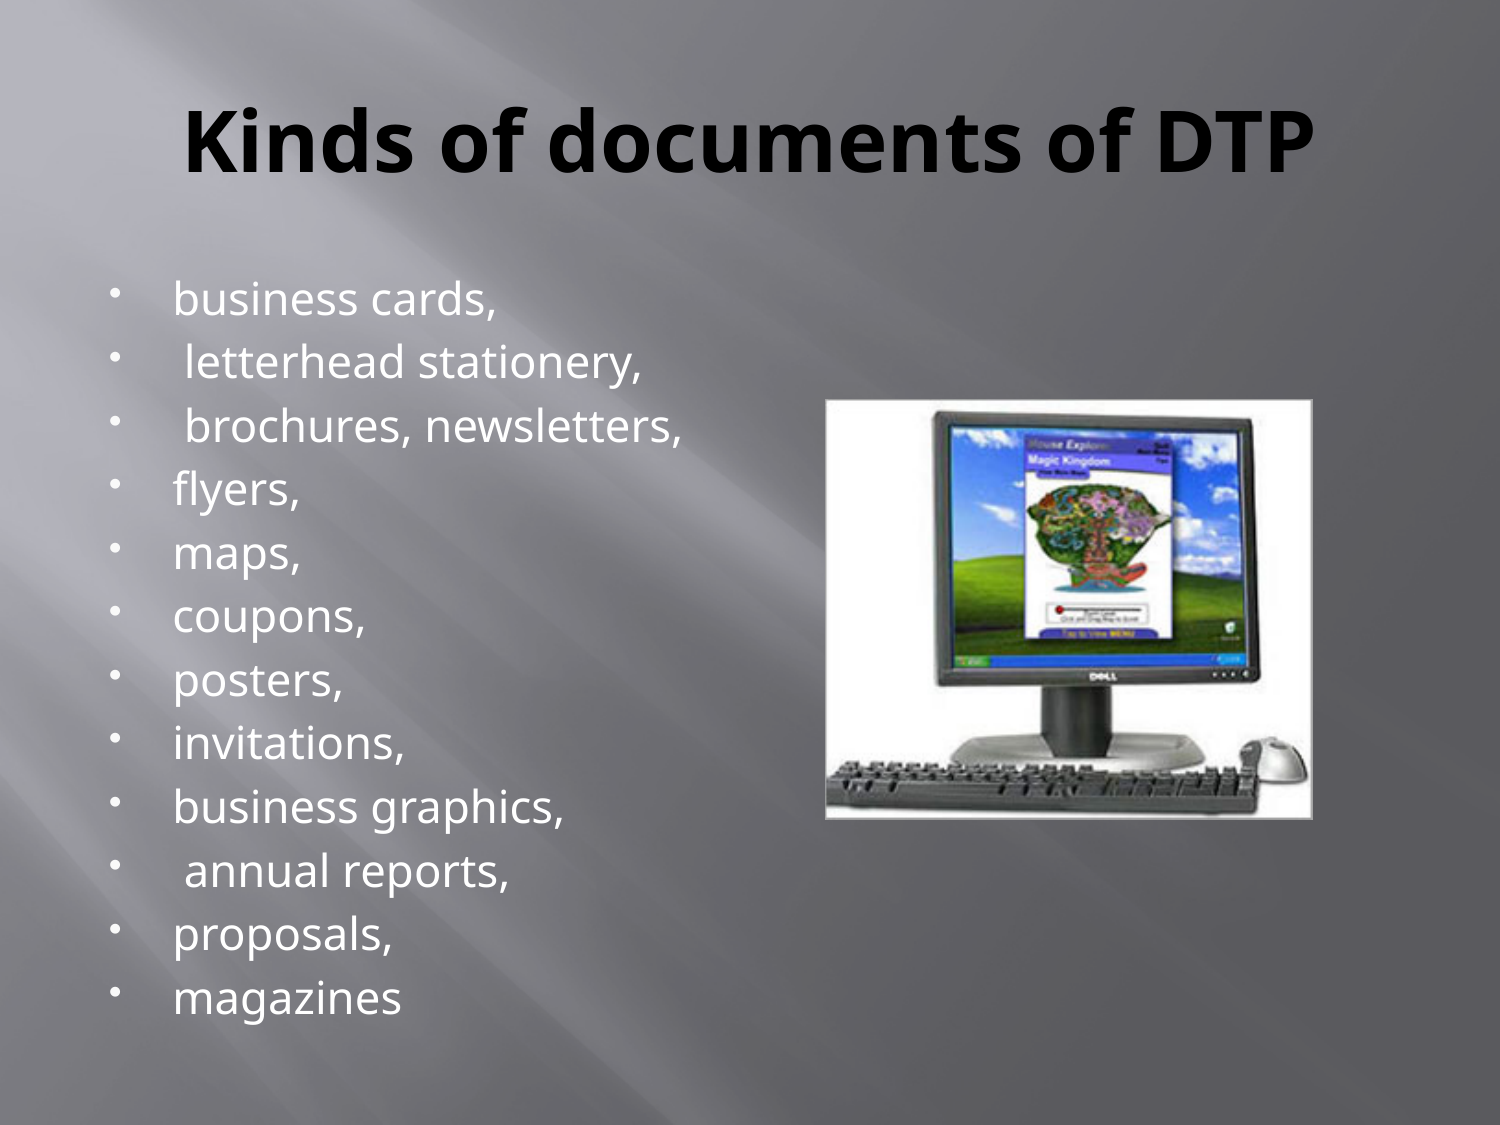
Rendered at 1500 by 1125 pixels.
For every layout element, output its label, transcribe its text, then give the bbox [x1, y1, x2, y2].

title Kinds of documents of DTP [75, 45, 1425, 233]
picture [824, 399, 1313, 820]
list business cards, letterhead stationery, brochures, newsletters, flyers, maps, coupons, posters, invitations, business graphics, annual reports, proposals, magazines [75, 262, 1425, 1035]
